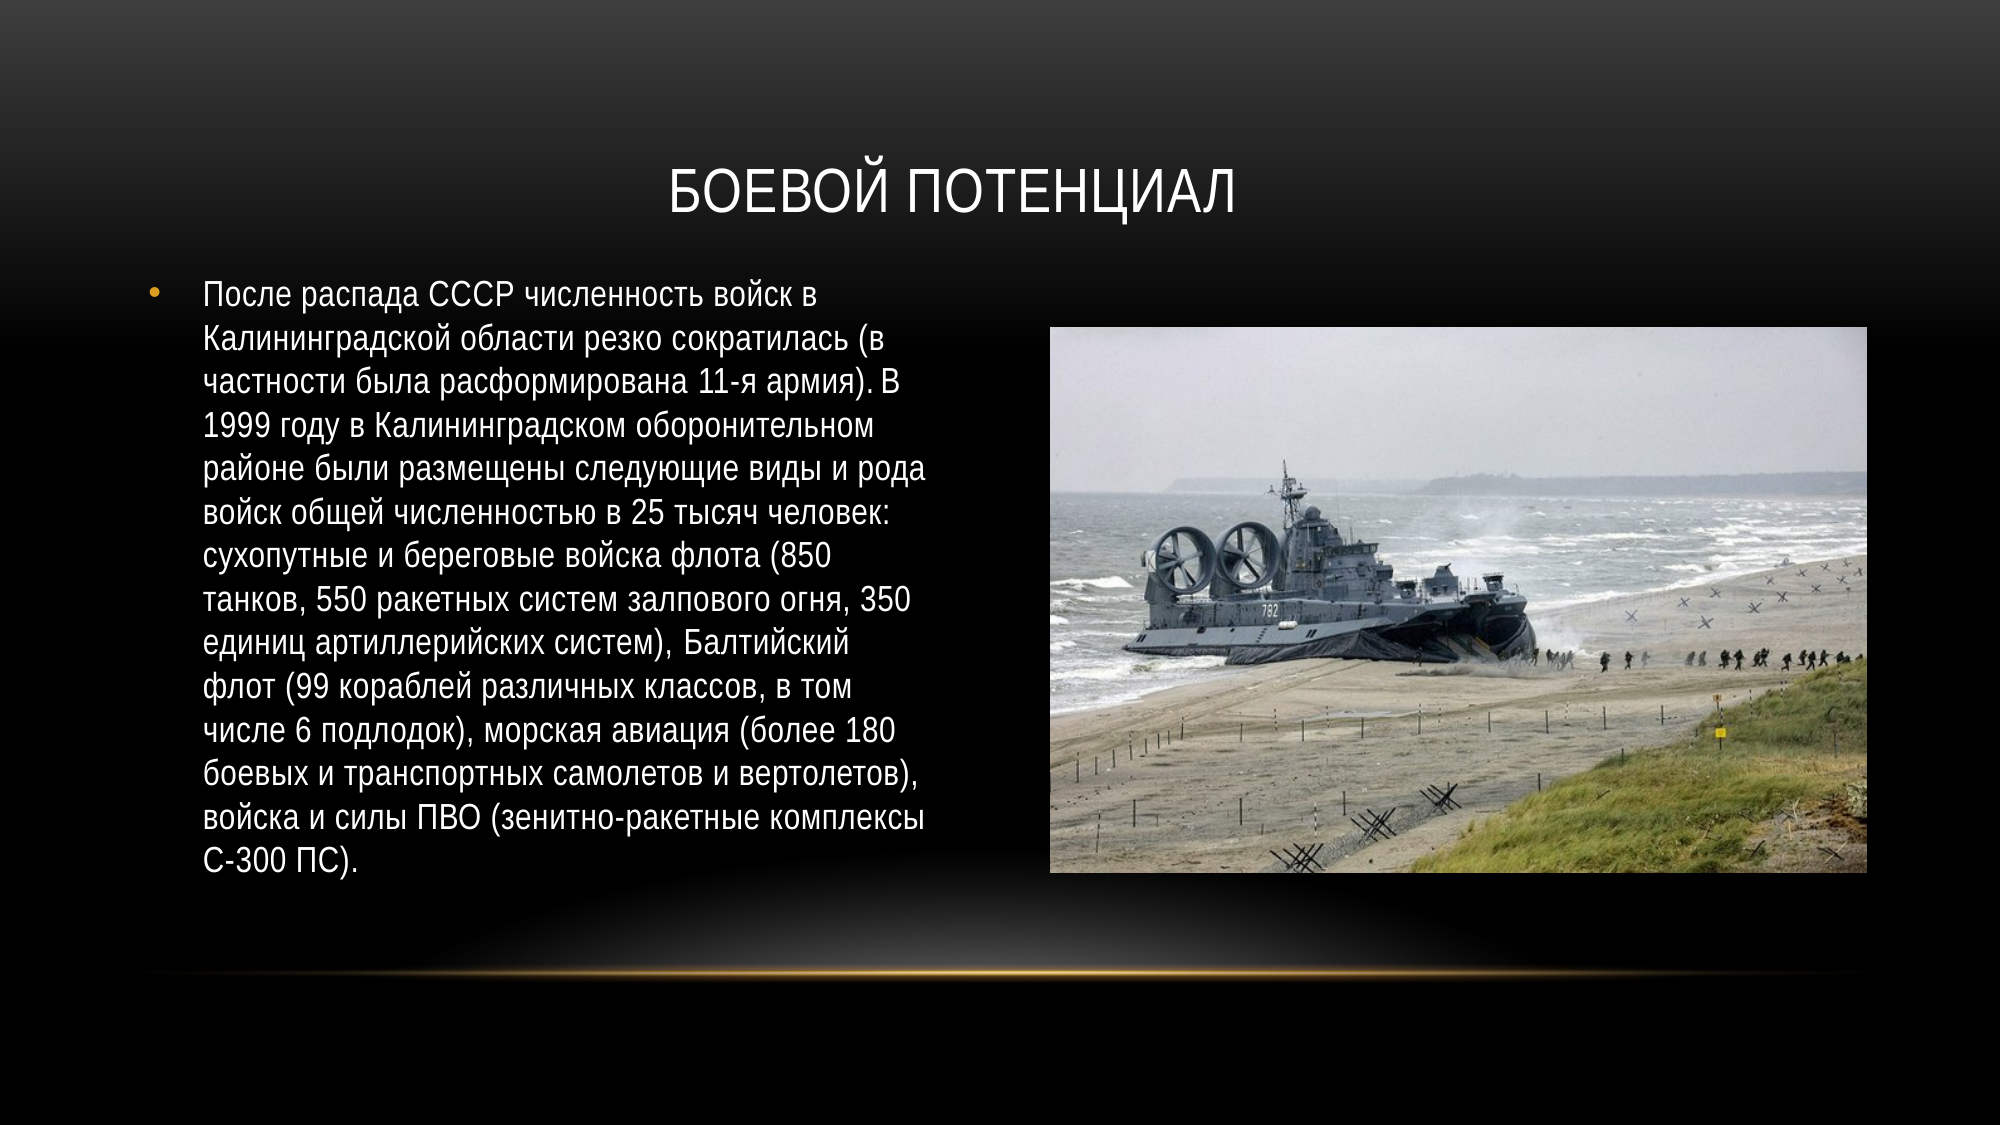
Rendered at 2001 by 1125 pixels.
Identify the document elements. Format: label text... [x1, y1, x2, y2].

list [1049, 327, 1867, 873]
title Боевой потенциал [133, 45, 1867, 233]
list После распада СССР численность войск в Калининградской области резко сократилась (в частности была расформирована 11-я армия). В 1999 году в Калининградском оборонительном районе были размещены следующие виды и рода войск общей численностью в 25 тысяч человек: сухопутные и береговые войска флота (850 танков, 550 ракетных систем залпового огня, 350 единиц артиллерийских систем), Балтийский флот (99 кораблей различных классов, в том числе 6 подлодок), морская авиация (более 180 боевых и транспортных самолетов и вертолетов), войска и силы ПВО (зенитно-ракетные комплексы С-300 ПС). [133, 262, 950, 938]
picture [0, 0, 2000, 1125]
